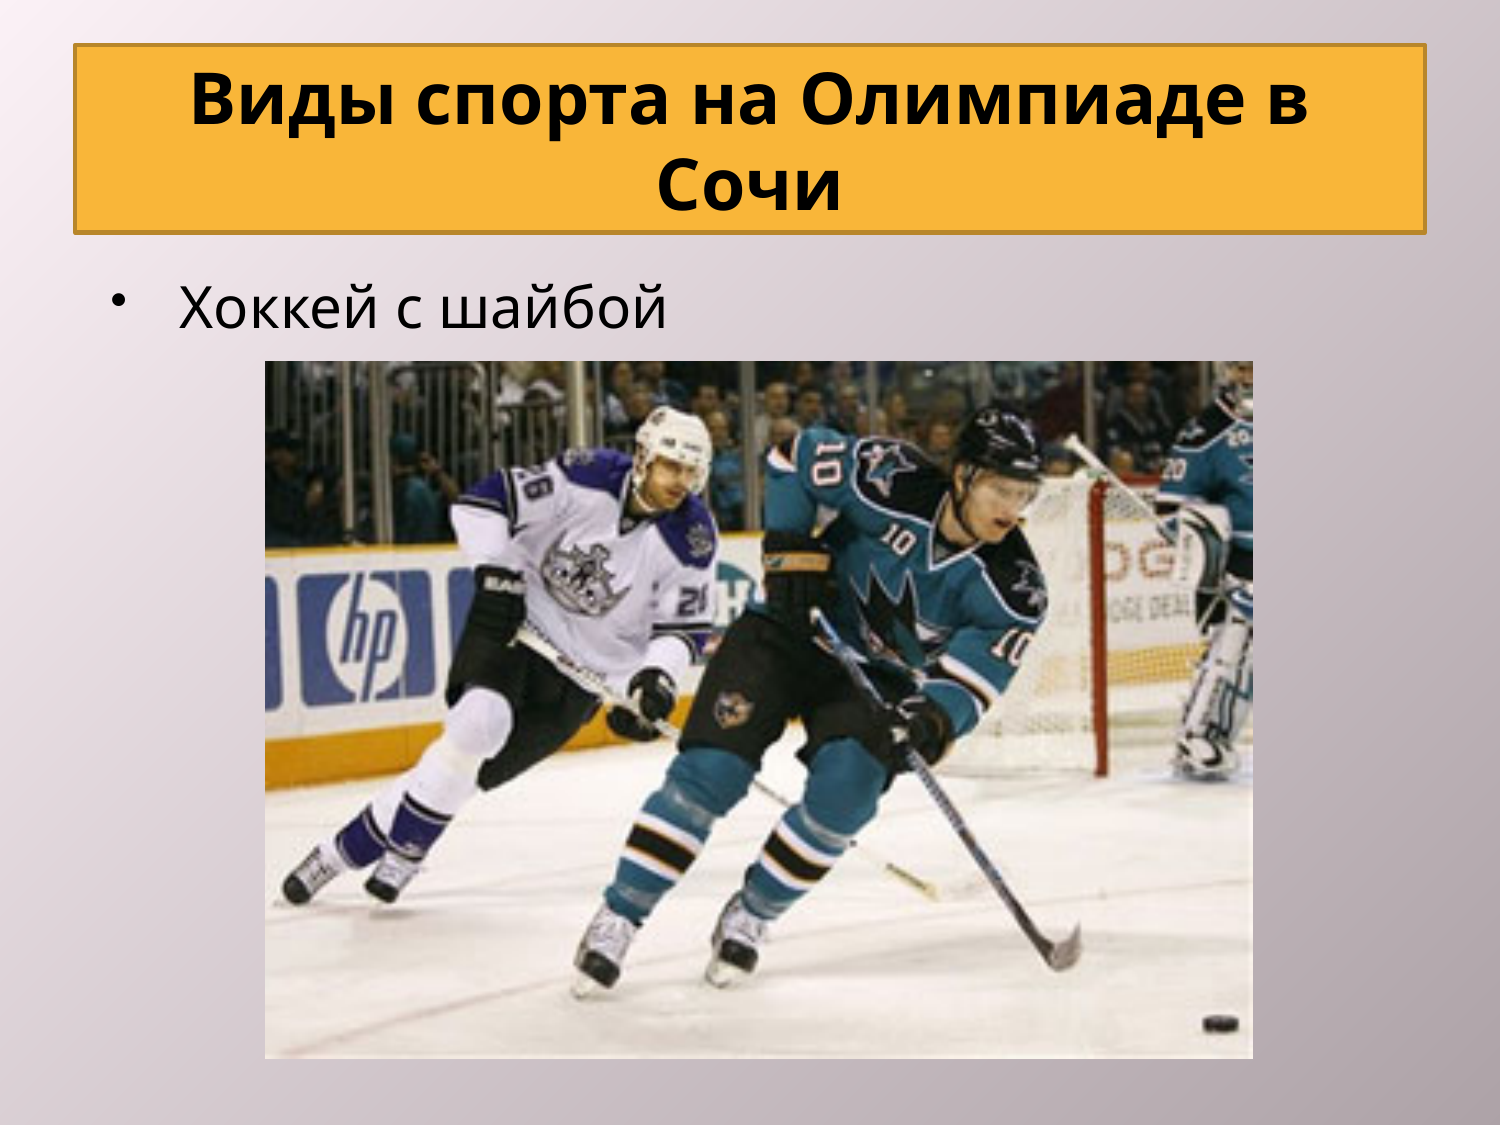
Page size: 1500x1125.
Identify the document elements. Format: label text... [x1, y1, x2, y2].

picture [265, 361, 1253, 1059]
list Хоккей с шайбой [75, 262, 1425, 1035]
title Виды спорта на Олимпиаде в Сочи [73, 43, 1427, 235]
